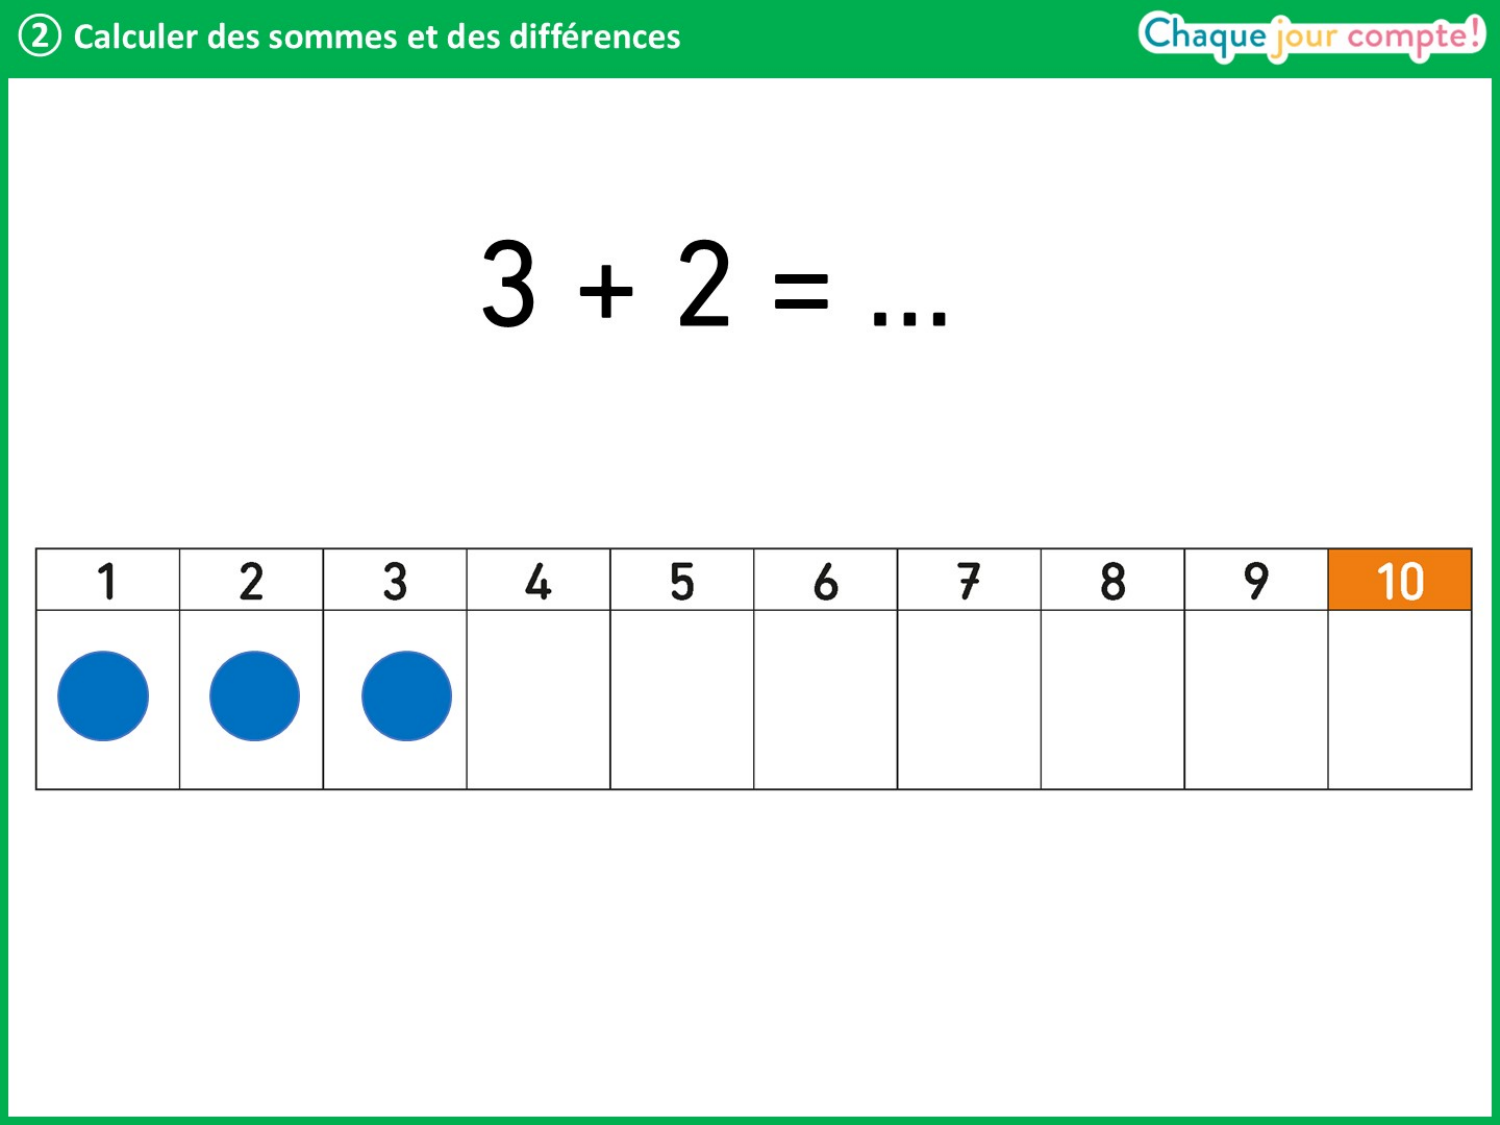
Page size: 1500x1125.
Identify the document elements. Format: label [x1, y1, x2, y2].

list [0, 0, 1500, 1125]
